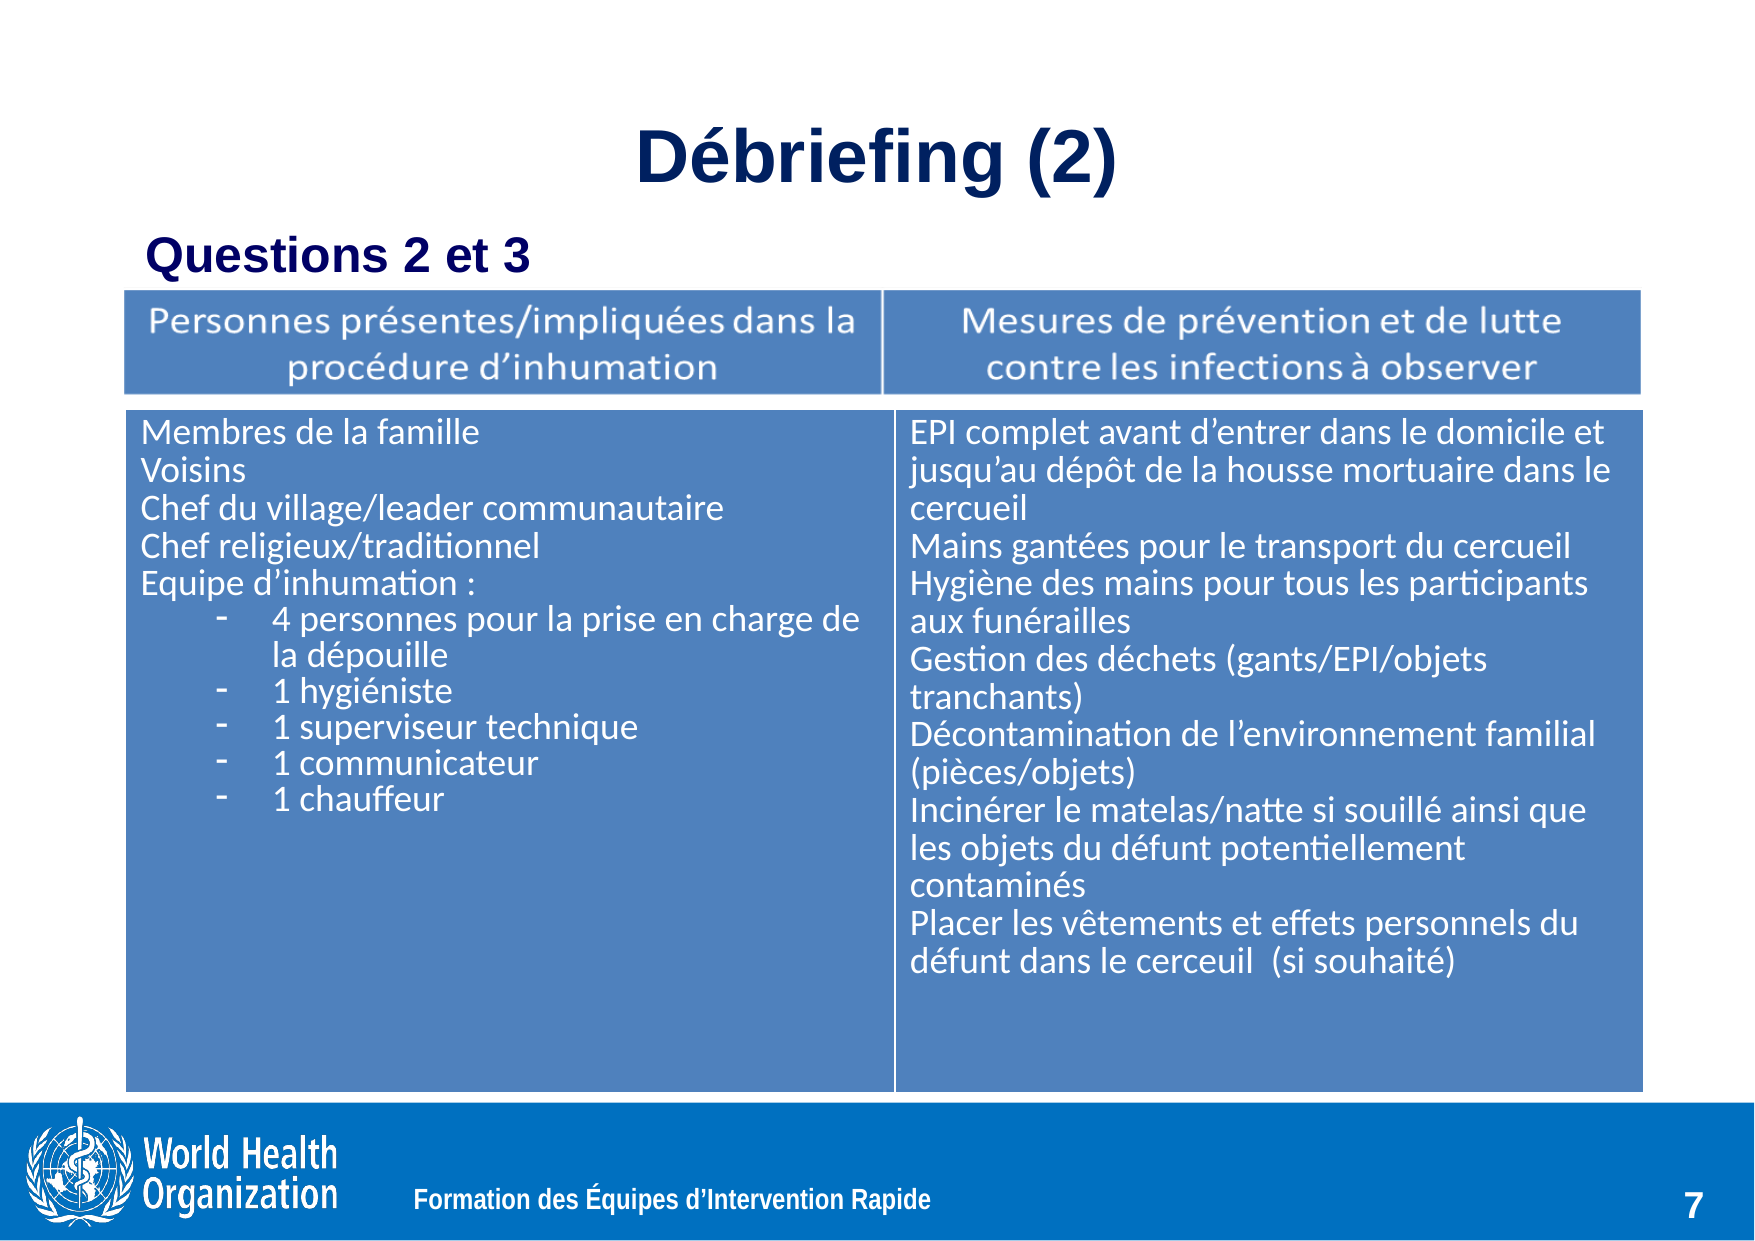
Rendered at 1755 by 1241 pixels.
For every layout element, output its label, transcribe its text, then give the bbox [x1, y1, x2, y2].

picture [25, 1116, 337, 1227]
table_header EPI complet avant d’entrer dans le domicile et jusqu’au dépôt de la housse mortuaire dans le cercueil Mains gantées pour le transport du cercueil Hygiène des mains pour tous les participants aux funérailles Gestion des déchets (gants/EPI/objets tranchants) Décontamination de l’environnement familial (pièces/objets) Incinérer le matelas/natte si souillé ainsi que les objets du défunt potentiellement contaminés Placer les vêtements et effets personnels du défunt dans le cerceuil (si souhaité) [896, 410, 1643, 1092]
table_header Membres de la famille Voisins Chef du village/leader communautaire Chef religieux/traditionnel Equipe d’inhumation : 4 personnes pour la prise en charge de la dépouille 1 hygiéniste 1 superviseur technique 1 communicateur 1 chauffeur [126, 410, 894, 1092]
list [123, 284, 1642, 399]
title Débriefing (2) [87, 49, 1667, 257]
text_box Questions 2 et 3 [130, 257, 547, 282]
